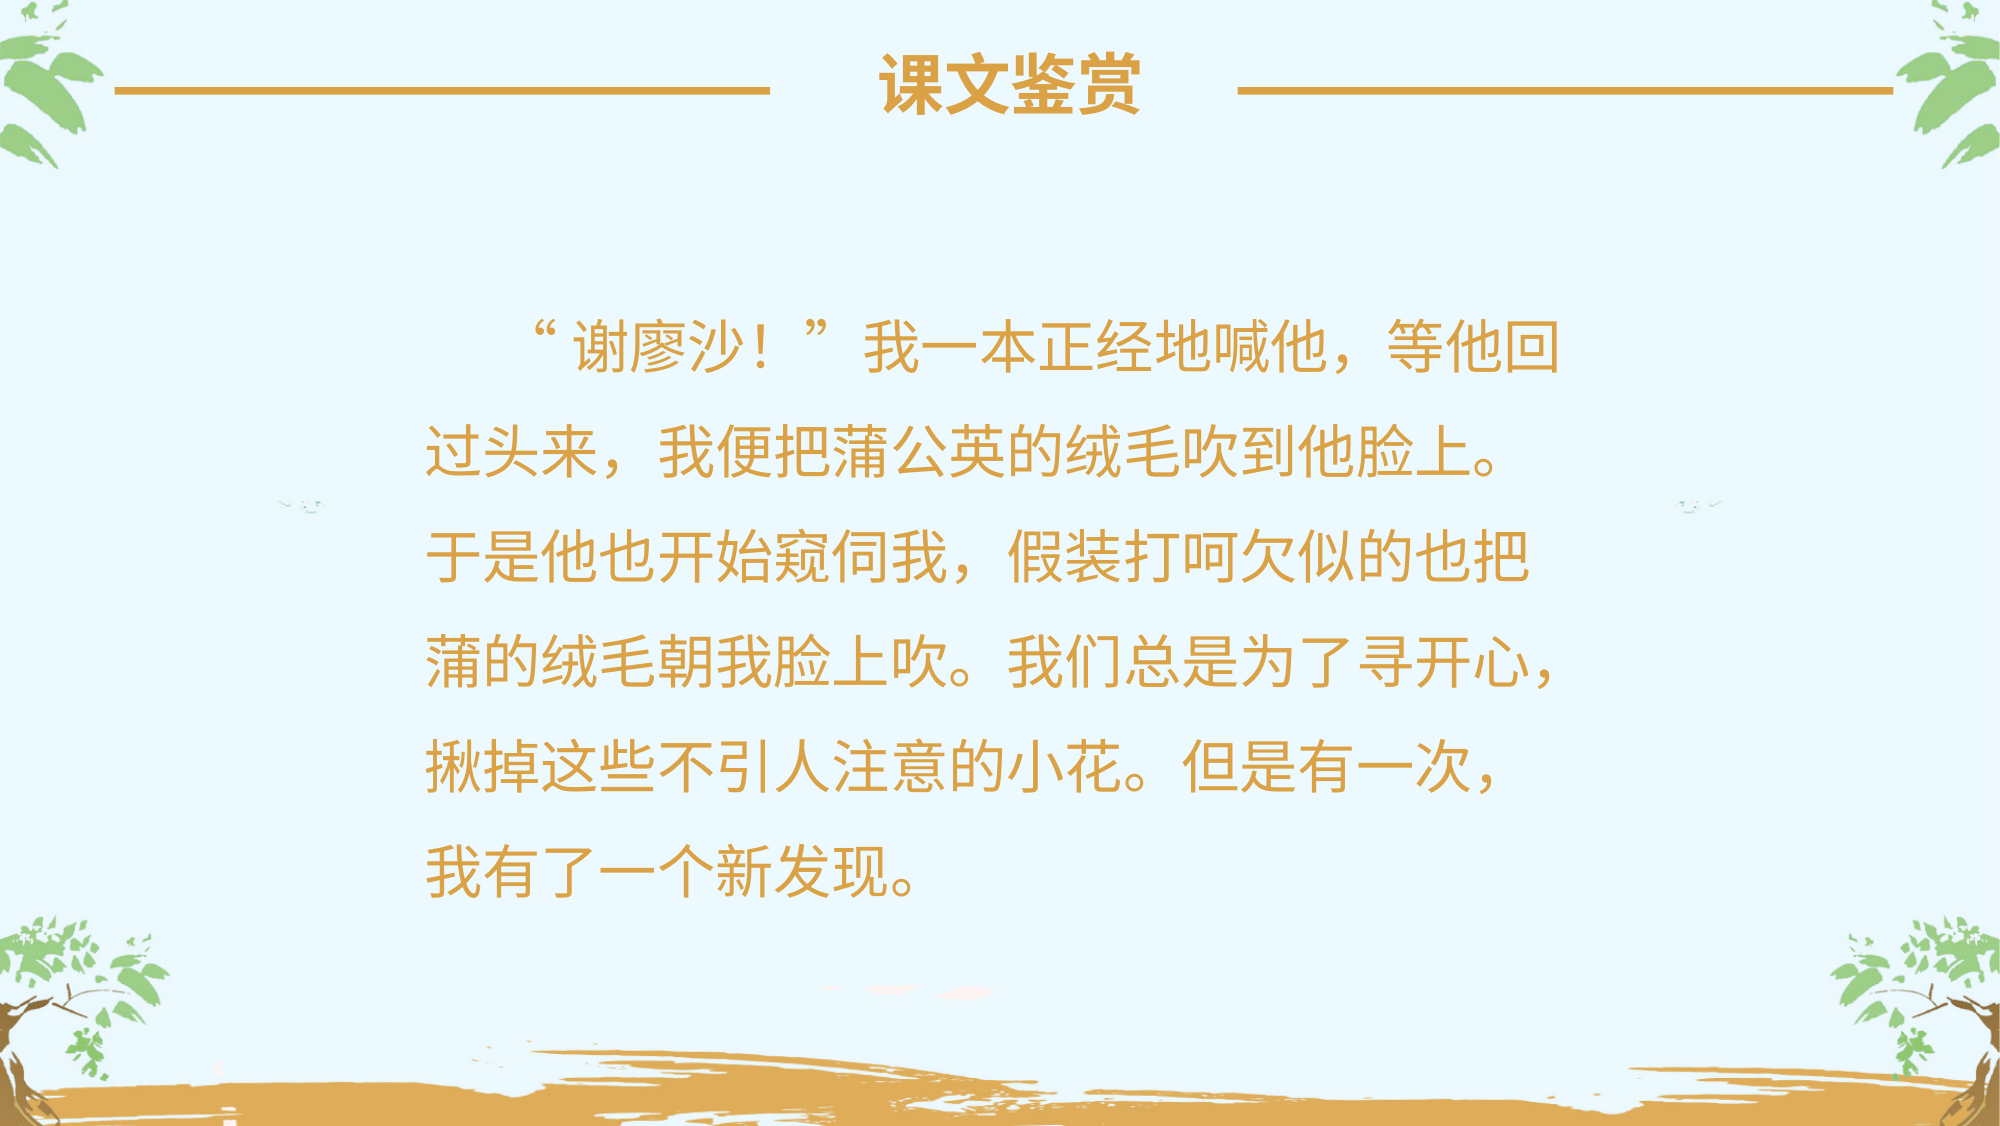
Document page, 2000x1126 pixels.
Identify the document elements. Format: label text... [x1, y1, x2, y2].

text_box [114, 41, 1894, 124]
picture [0, 0, 2000, 1126]
text_box “谢廖沙！”我一本正经地喊他，等他回过头来，我便把蒲公英的绒毛吹到他脸上。于是他也开始窥伺我，假装打呵欠似的也把蒲的绒毛朝我脸上吹。我们总是为了寻开心，揪掉这些不引人注意的小花。但是有一次，我有了一个新发现。 [409, 268, 1591, 913]
